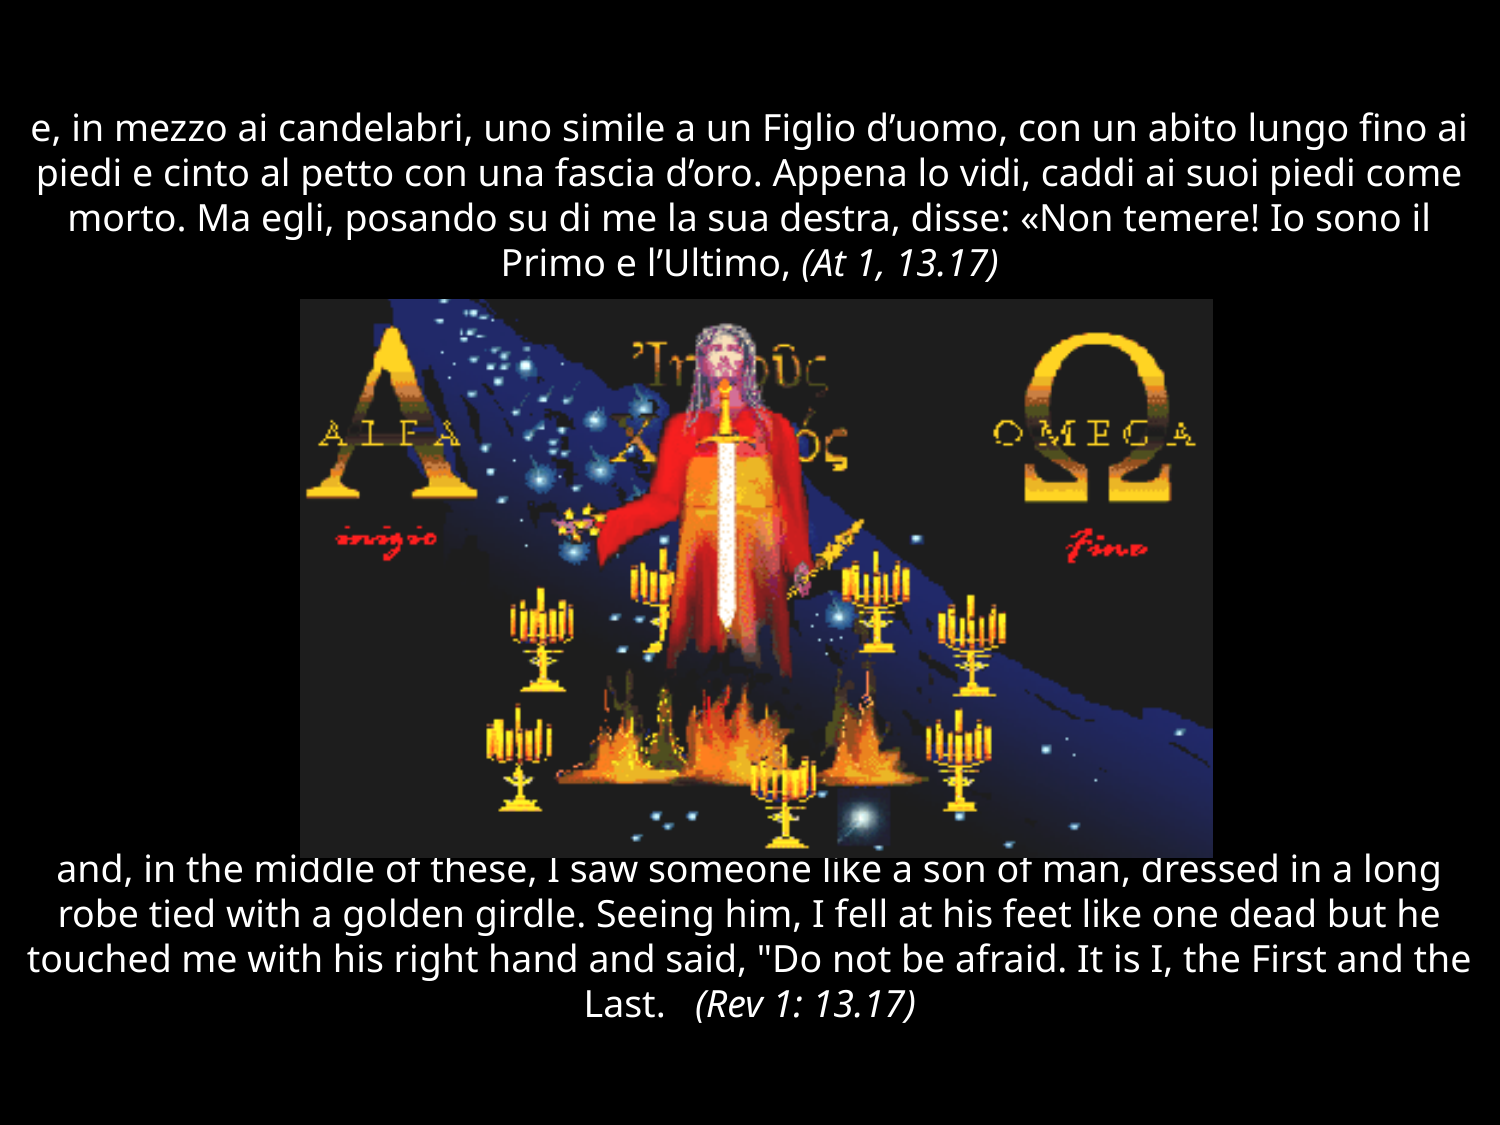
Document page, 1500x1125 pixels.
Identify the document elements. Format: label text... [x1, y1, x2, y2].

title e, in mezzo ai candelabri, uno simile a un Figlio d’uomo, con un abito lungo fino ai piedi e cinto al petto con una fascia d’oro. Appena lo vidi, caddi ai suoi piedi come morto. Ma egli, posando su di me la sua destra, disse: «Non temere! Io sono il Primo e l’Ultimo, (At 1, 13.17) [0, 99, 1500, 288]
text_box and, in the middle of these, I saw someone like a son of man, dressed in a long robe tied with a golden girdle. Seeing him, I fell at his feet like one dead but he touched me with his right hand and said, "Do not be afraid. It is I, the First and the Last. (Rev 1: 13.17) [0, 837, 1500, 1033]
picture [299, 299, 1213, 858]
